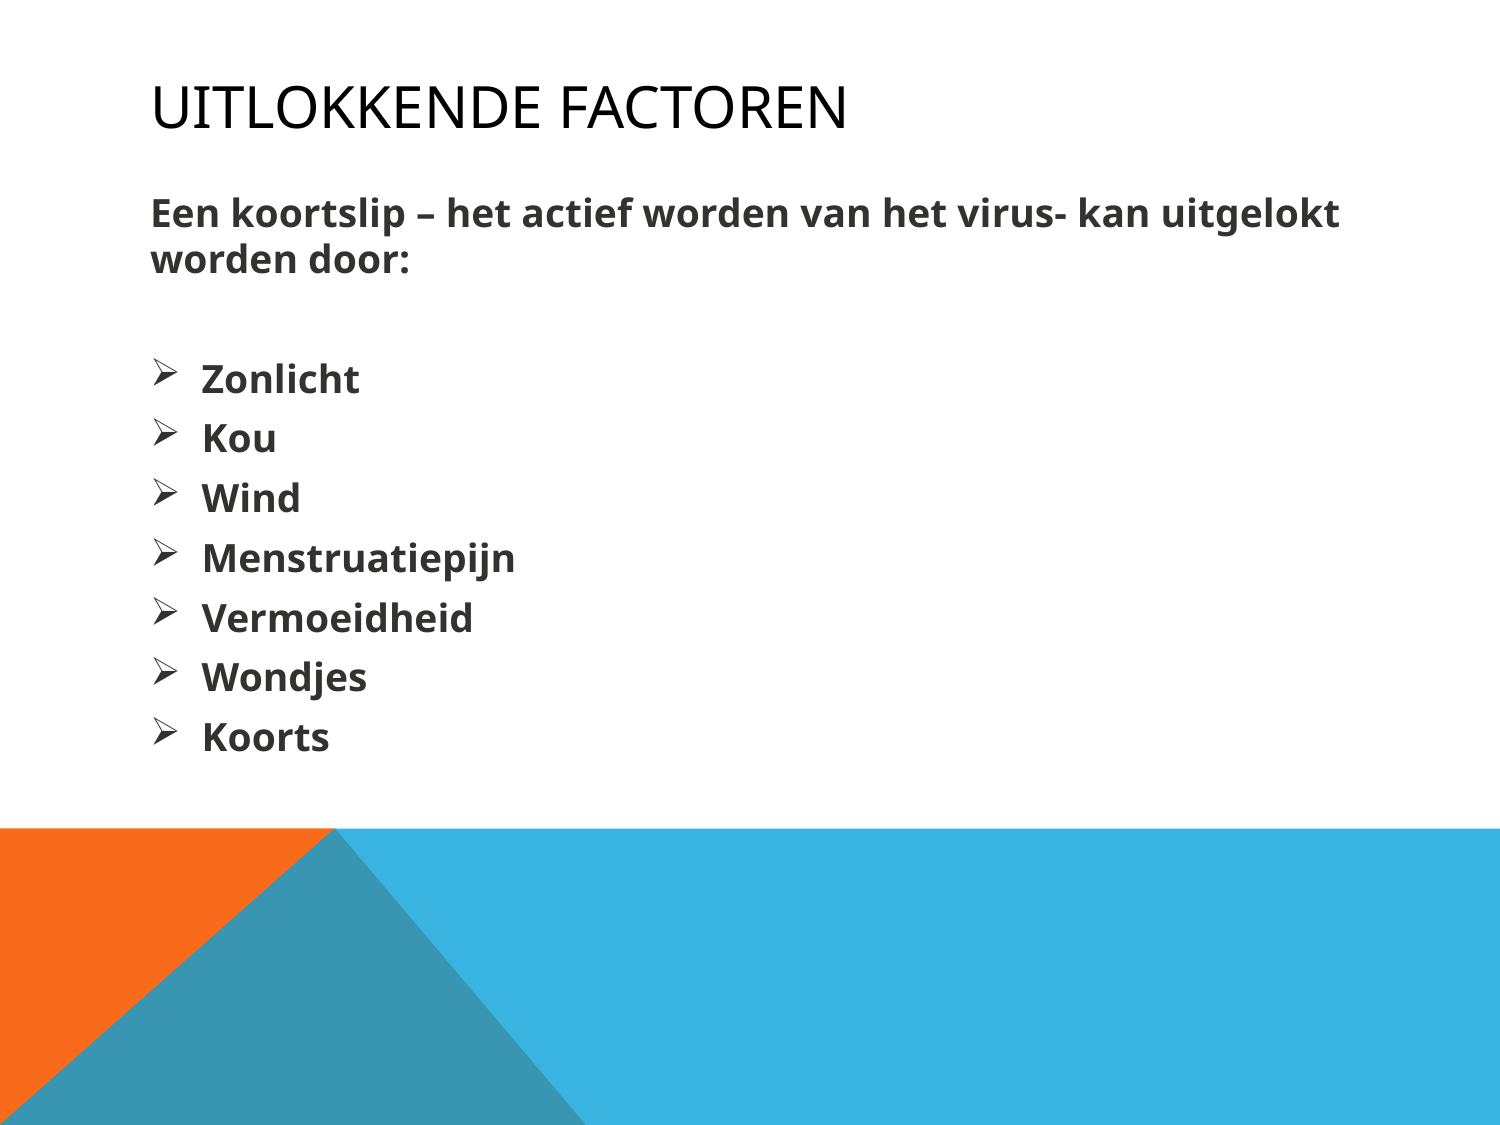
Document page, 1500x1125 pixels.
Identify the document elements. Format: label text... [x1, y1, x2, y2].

title Uitlokkende factoren [135, 60, 1369, 150]
list Een koortslip – het actief worden van het virus- kan uitgelokt worden door: Zonlicht Kou Wind Menstruatiepijn Vermoeidheid Wondjes Koorts [135, 180, 1369, 768]
